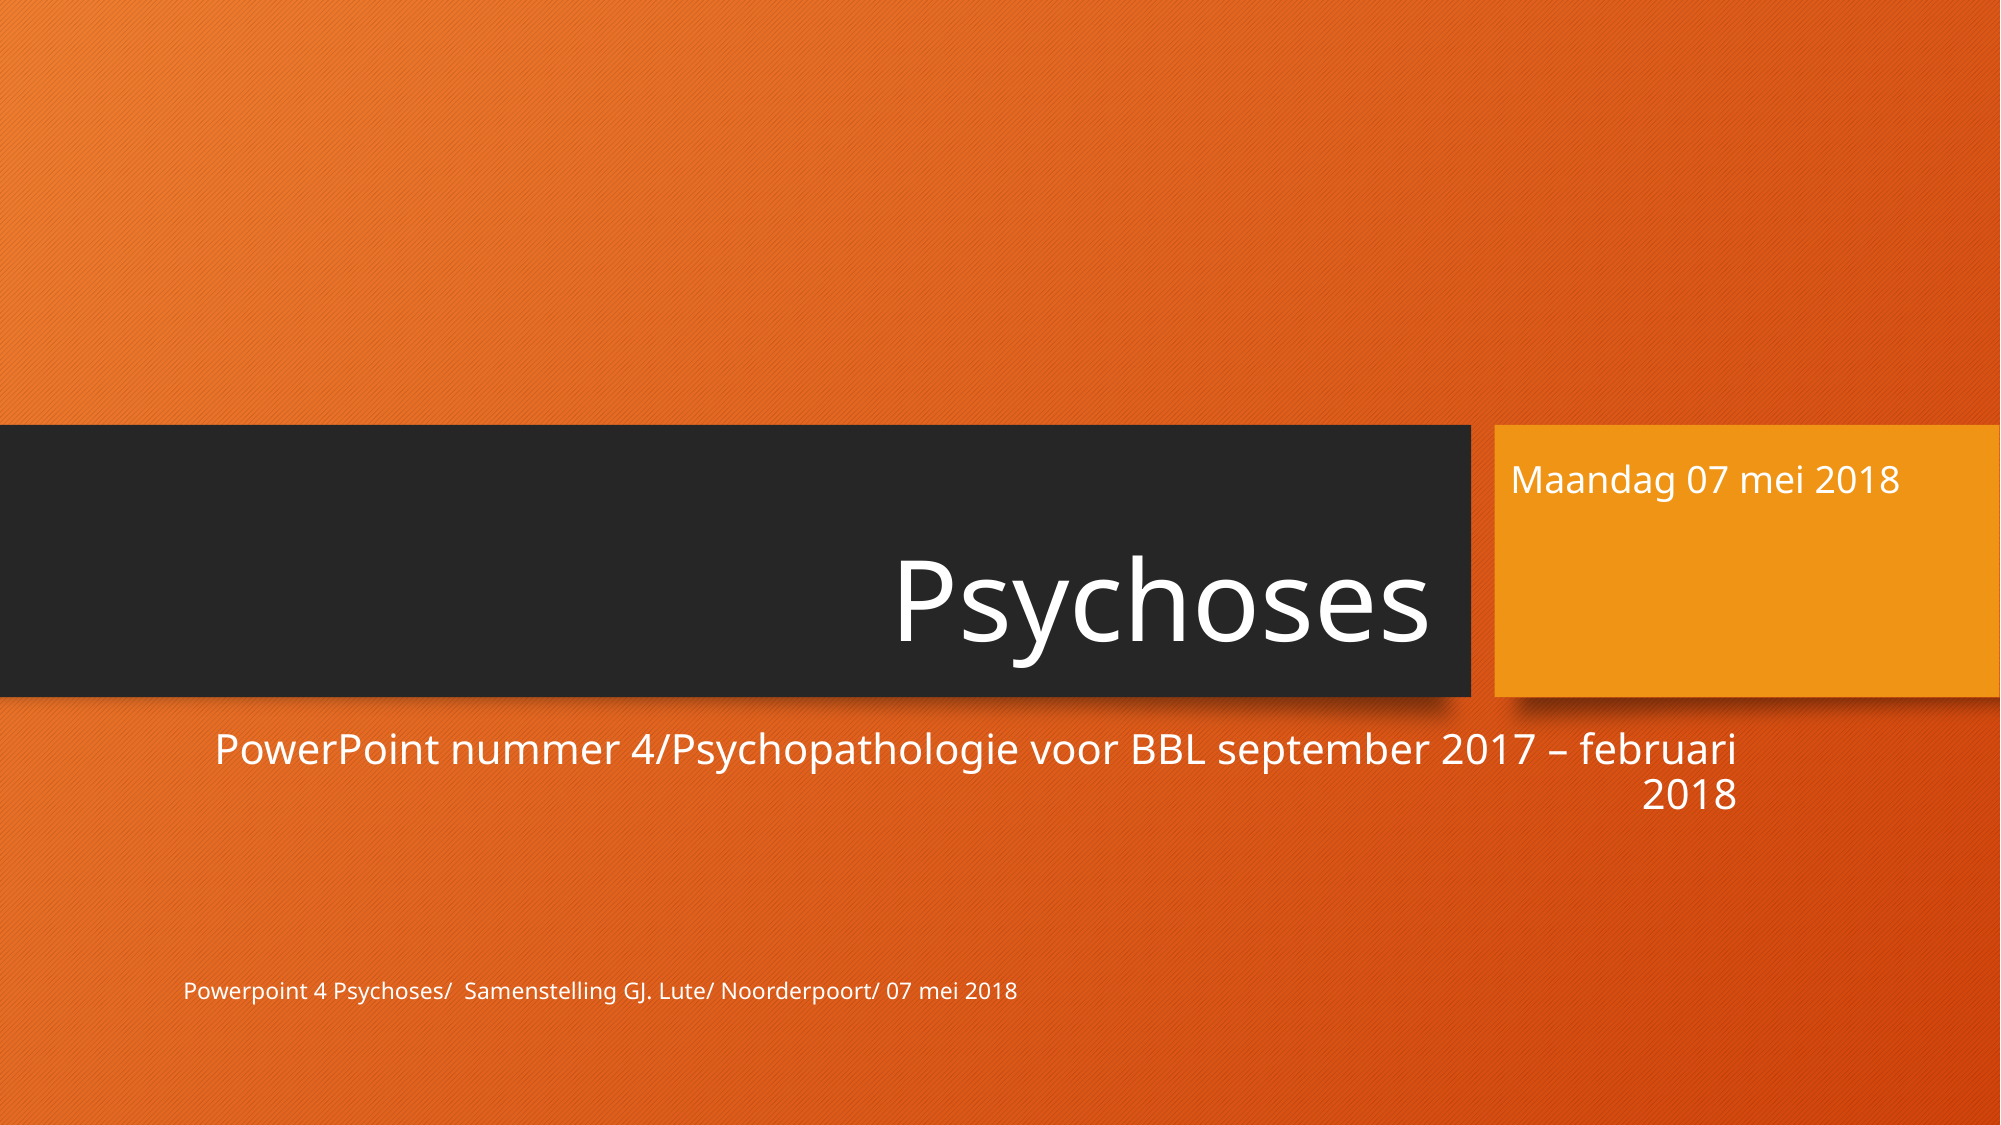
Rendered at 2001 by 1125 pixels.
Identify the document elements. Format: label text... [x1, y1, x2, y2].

subtitle PowerPoint nummer 4/Psychopathologie voor BBL september 2017 – februari 2018 [111, 720, 1753, 905]
picture [1494, 698, 2000, 742]
footer Powerpoint 4 Psychoses/ Samenstelling GJ. Lute/ Noorderpoort/ 07 mei 2018 [111, 973, 1091, 1034]
picture [0, 698, 1472, 742]
text_box Maandag 07 mei 2018 [1495, 448, 2000, 509]
title Psychoses [111, 448, 1448, 674]
